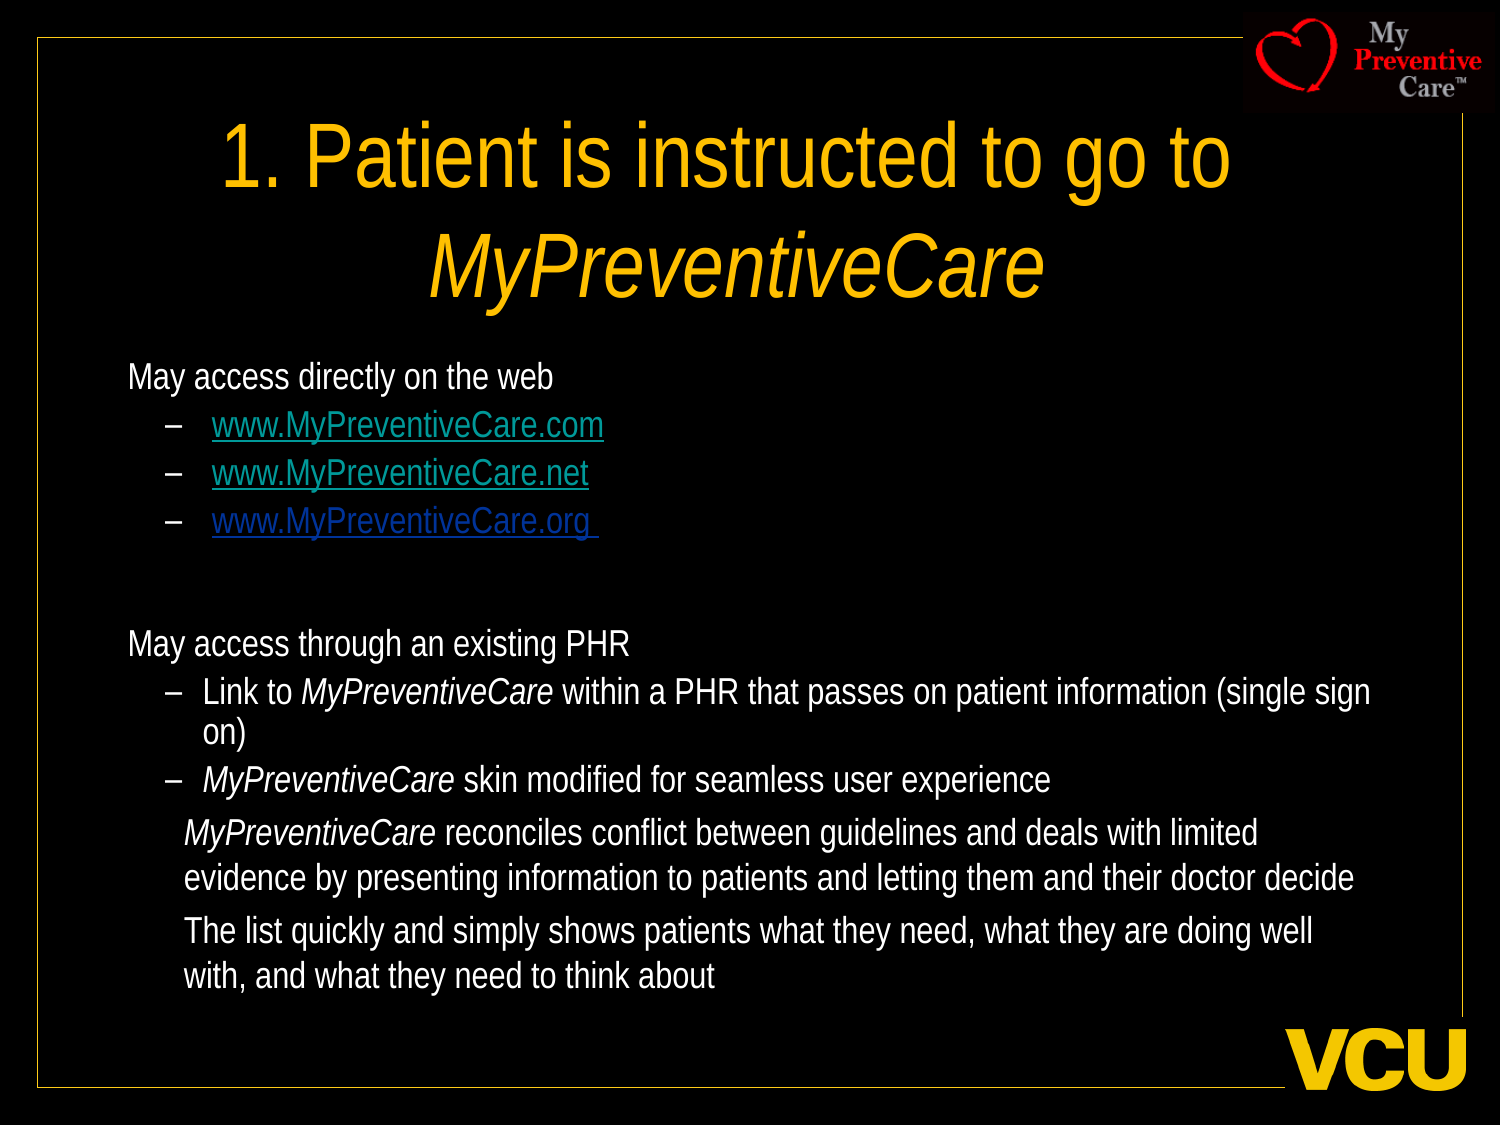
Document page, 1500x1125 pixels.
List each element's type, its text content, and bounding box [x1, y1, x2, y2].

list May access directly on the web www.MyPreventiveCare.com www.MyPreventiveCare.net www.MyPreventiveCare.org May access through an existing PHR Link to MyPreventiveCare within a PHR that passes on patient information (single sign on) MyPreventiveCare skin modified for seamless user experience MyPreventiveCare reconciles conflict between guidelines and deals with limited evidence by presenting information to patients and letting them and their doctor decide The list quickly and simply shows patients what they need, what they are doing well with, and what they need to think about [112, 349, 1388, 838]
title 1. Patient is instructed to go to MyPreventiveCare [99, 112, 1376, 301]
picture [1243, 12, 1495, 113]
picture [1285, 1017, 1474, 1091]
